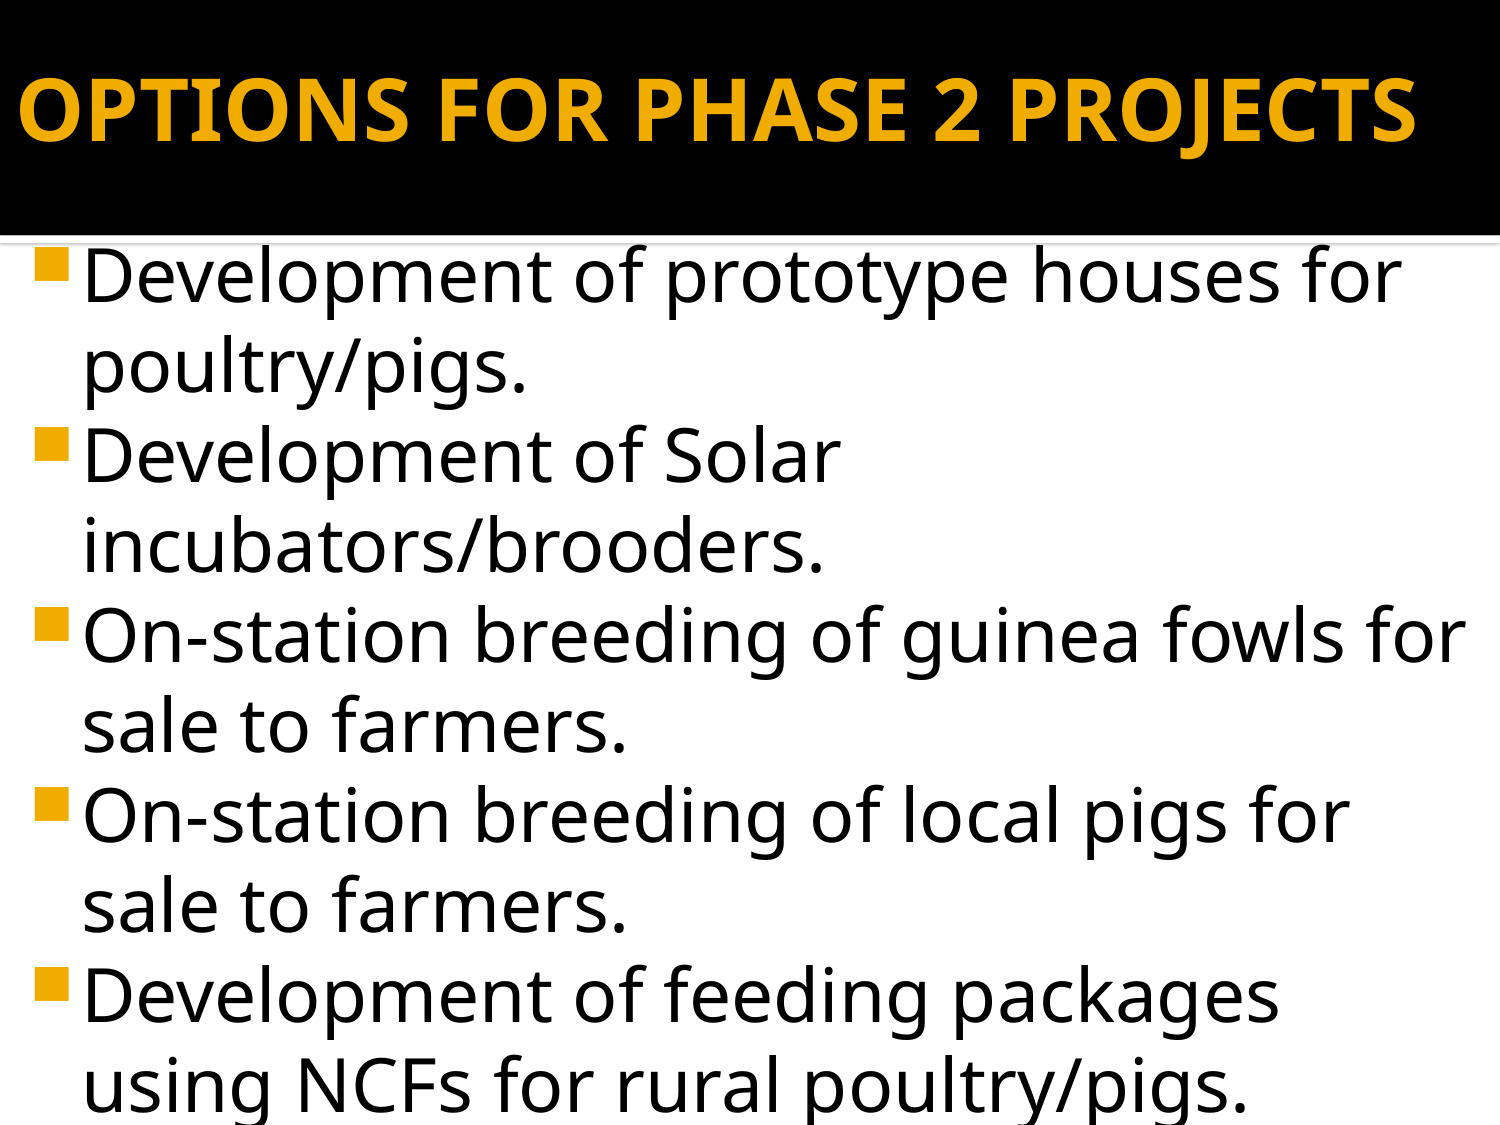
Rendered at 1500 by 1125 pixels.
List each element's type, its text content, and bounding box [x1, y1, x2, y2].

title OPTIONS FOR PHASE 2 PROJECTS [0, 0, 1500, 212]
list Development of prototype houses for poultry/pigs. Development of Solar incubators/brooders. On-station breeding of guinea fowls for sale to farmers. On-station breeding of local pigs for sale to farmers. Development of feeding packages using NCFs for rural poultry/pigs. Testing efficacy of potential ethno-drugs. [0, 212, 1500, 1125]
